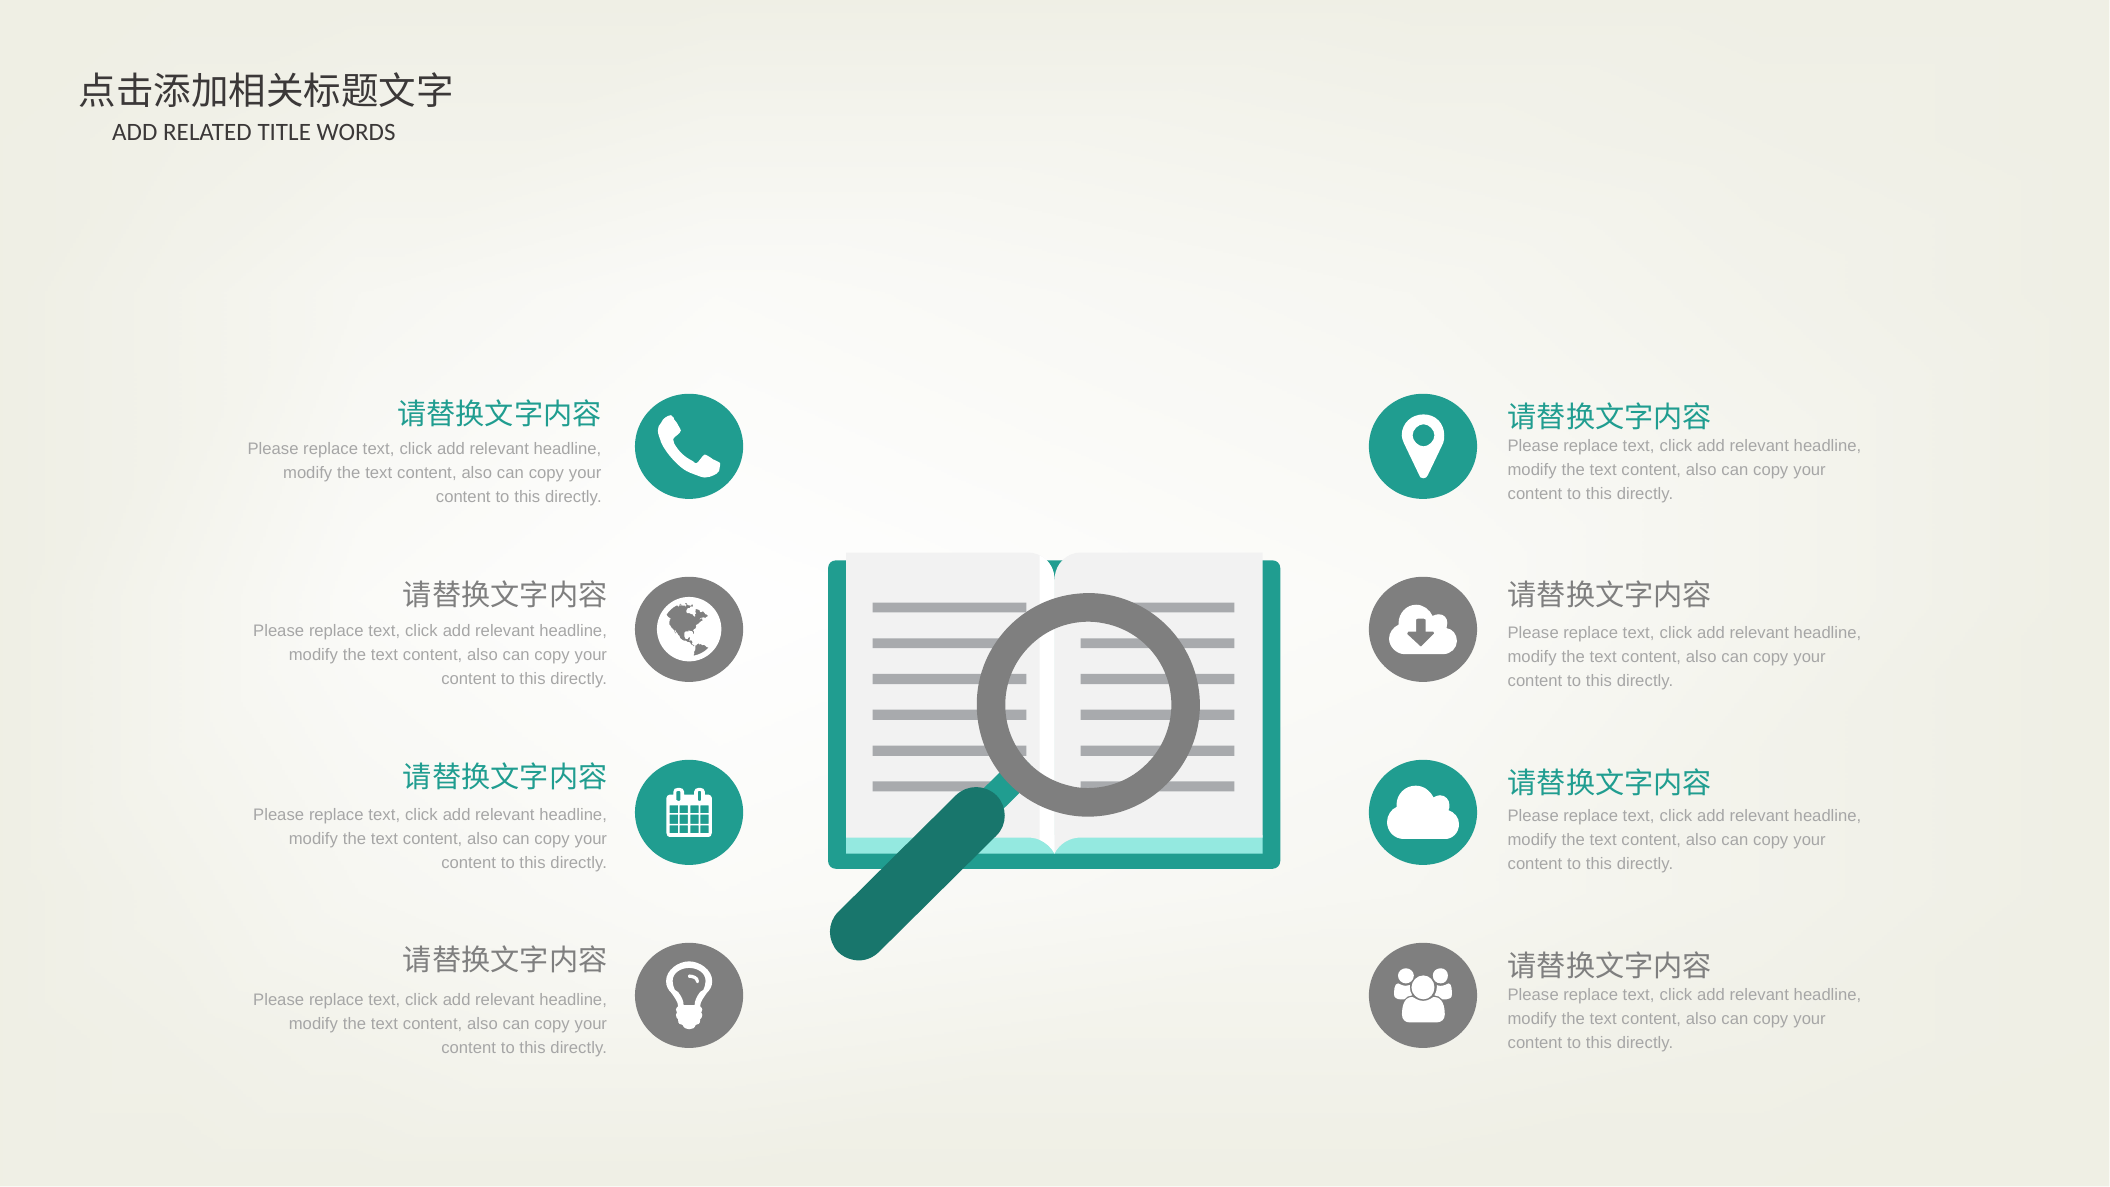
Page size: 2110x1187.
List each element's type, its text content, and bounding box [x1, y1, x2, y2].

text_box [246, 388, 602, 507]
text_box ADD RELATED TITLE WORDS [96, 107, 413, 154]
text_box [634, 942, 744, 1048]
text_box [1368, 393, 1478, 499]
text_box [1507, 390, 1864, 504]
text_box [634, 759, 744, 865]
text_box 点击添加相关标题文字 [62, 59, 470, 121]
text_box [827, 552, 1281, 963]
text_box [1507, 939, 1864, 1053]
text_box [1368, 942, 1478, 1048]
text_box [1368, 576, 1478, 682]
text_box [251, 934, 608, 1058]
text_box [251, 568, 608, 689]
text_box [634, 393, 744, 499]
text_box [1368, 759, 1478, 865]
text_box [1507, 756, 1864, 874]
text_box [634, 576, 744, 682]
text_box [251, 750, 608, 873]
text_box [1507, 569, 1864, 691]
